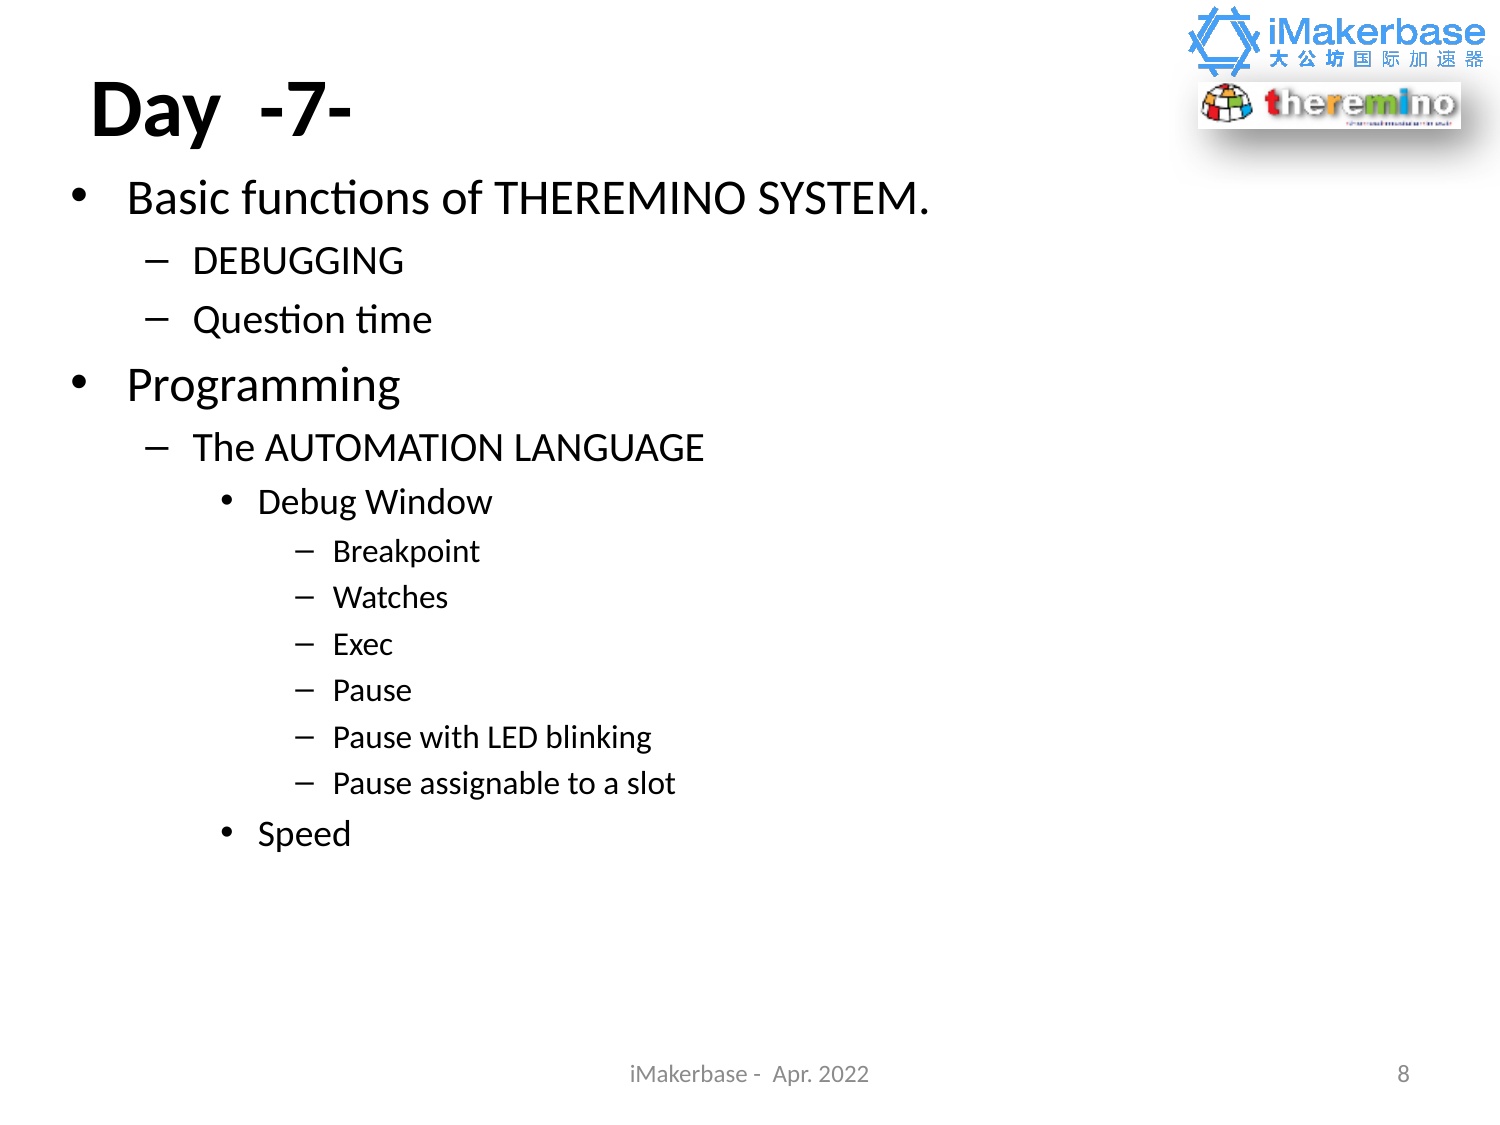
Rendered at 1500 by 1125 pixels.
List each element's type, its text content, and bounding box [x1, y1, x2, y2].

slide_number 8 [1074, 1042, 1425, 1103]
list Basic functions of THEREMINO SYSTEM. DEBUGGING Question time Programming The AUTOMATION LANGUAGE Debug Window Breakpoint Watches Exec Pause Pause with LED blinking Pause assignable to a slot Speed [55, 157, 1412, 1076]
picture [1188, 5, 1485, 78]
picture [1198, 82, 1461, 129]
title Day -7- [75, 45, 1196, 157]
footer iMakerbase - Apr. 2022 [512, 1076, 988, 1103]
